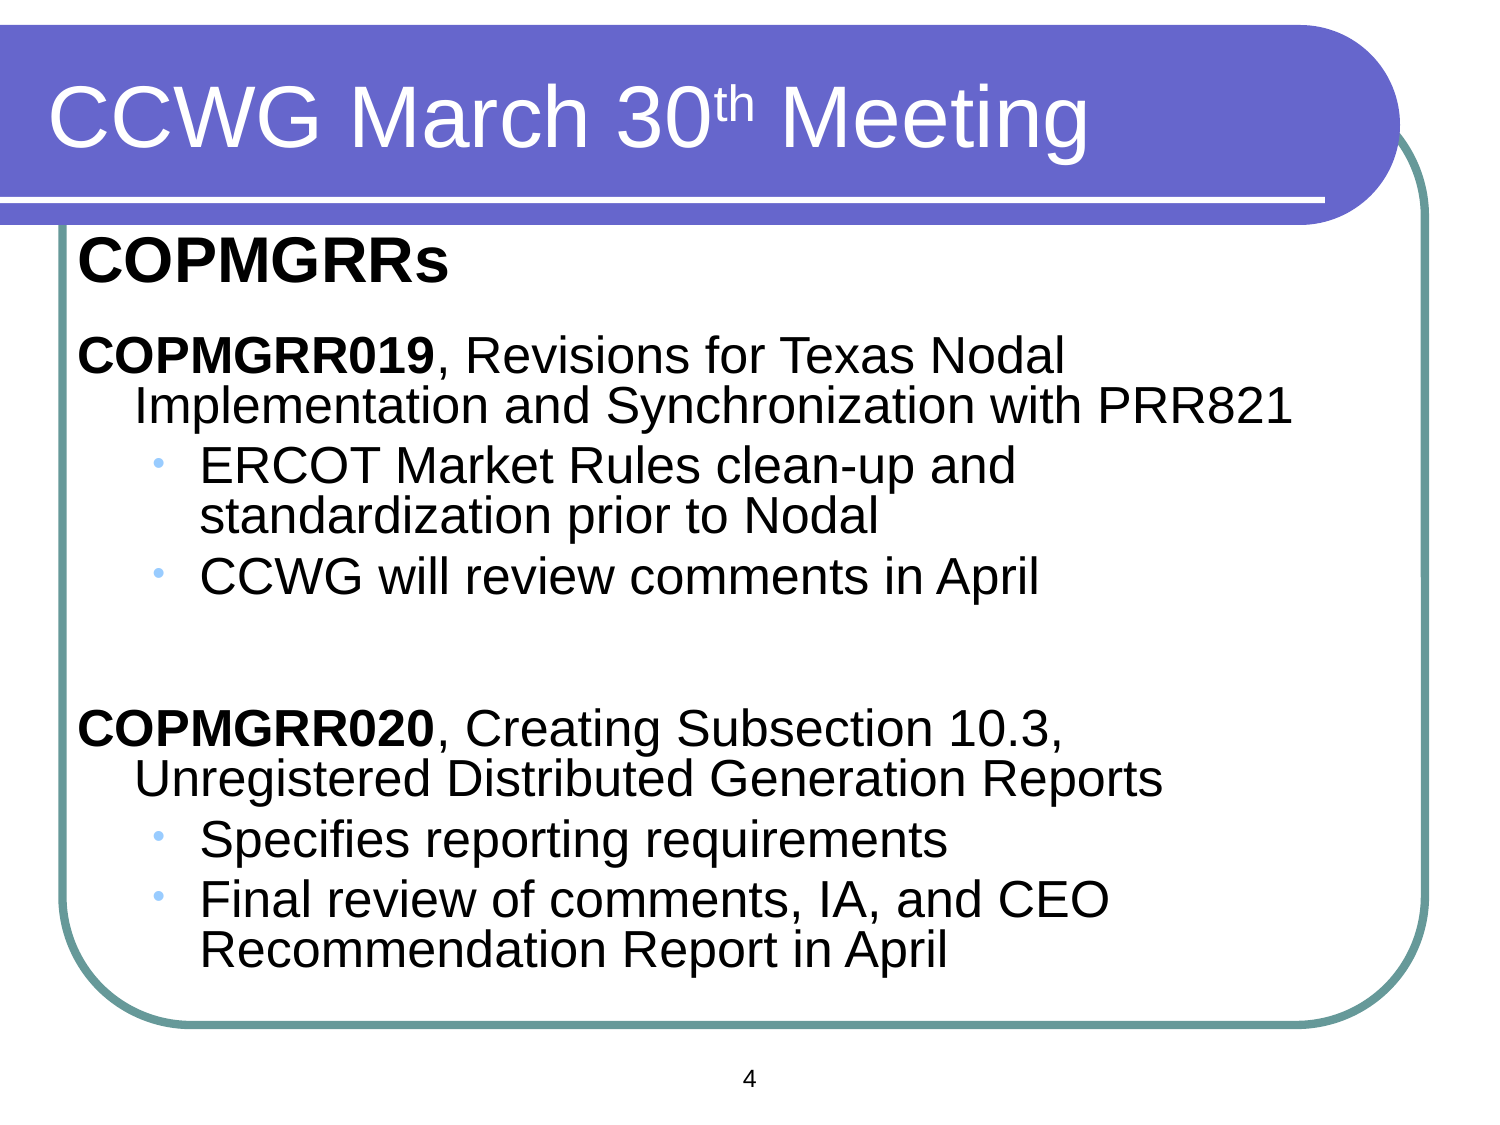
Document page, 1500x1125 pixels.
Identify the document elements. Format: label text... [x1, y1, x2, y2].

title CCWG March 30th Meeting [31, 37, 1348, 188]
footer 4 [512, 1024, 988, 1101]
list COPMGRRs COPMGRR019, Revisions for Texas Nodal Implementation and Synchronization with PRR821 ERCOT Market Rules clean-up and standardization prior to Nodal CCWG will review comments in April COPMGRR020, Creating Subsection 10.3, Unregistered Distributed Generation Reports Specifies reporting requirements Final review of comments, IA, and CEO Recommendation Report in April [62, 224, 1388, 1076]
